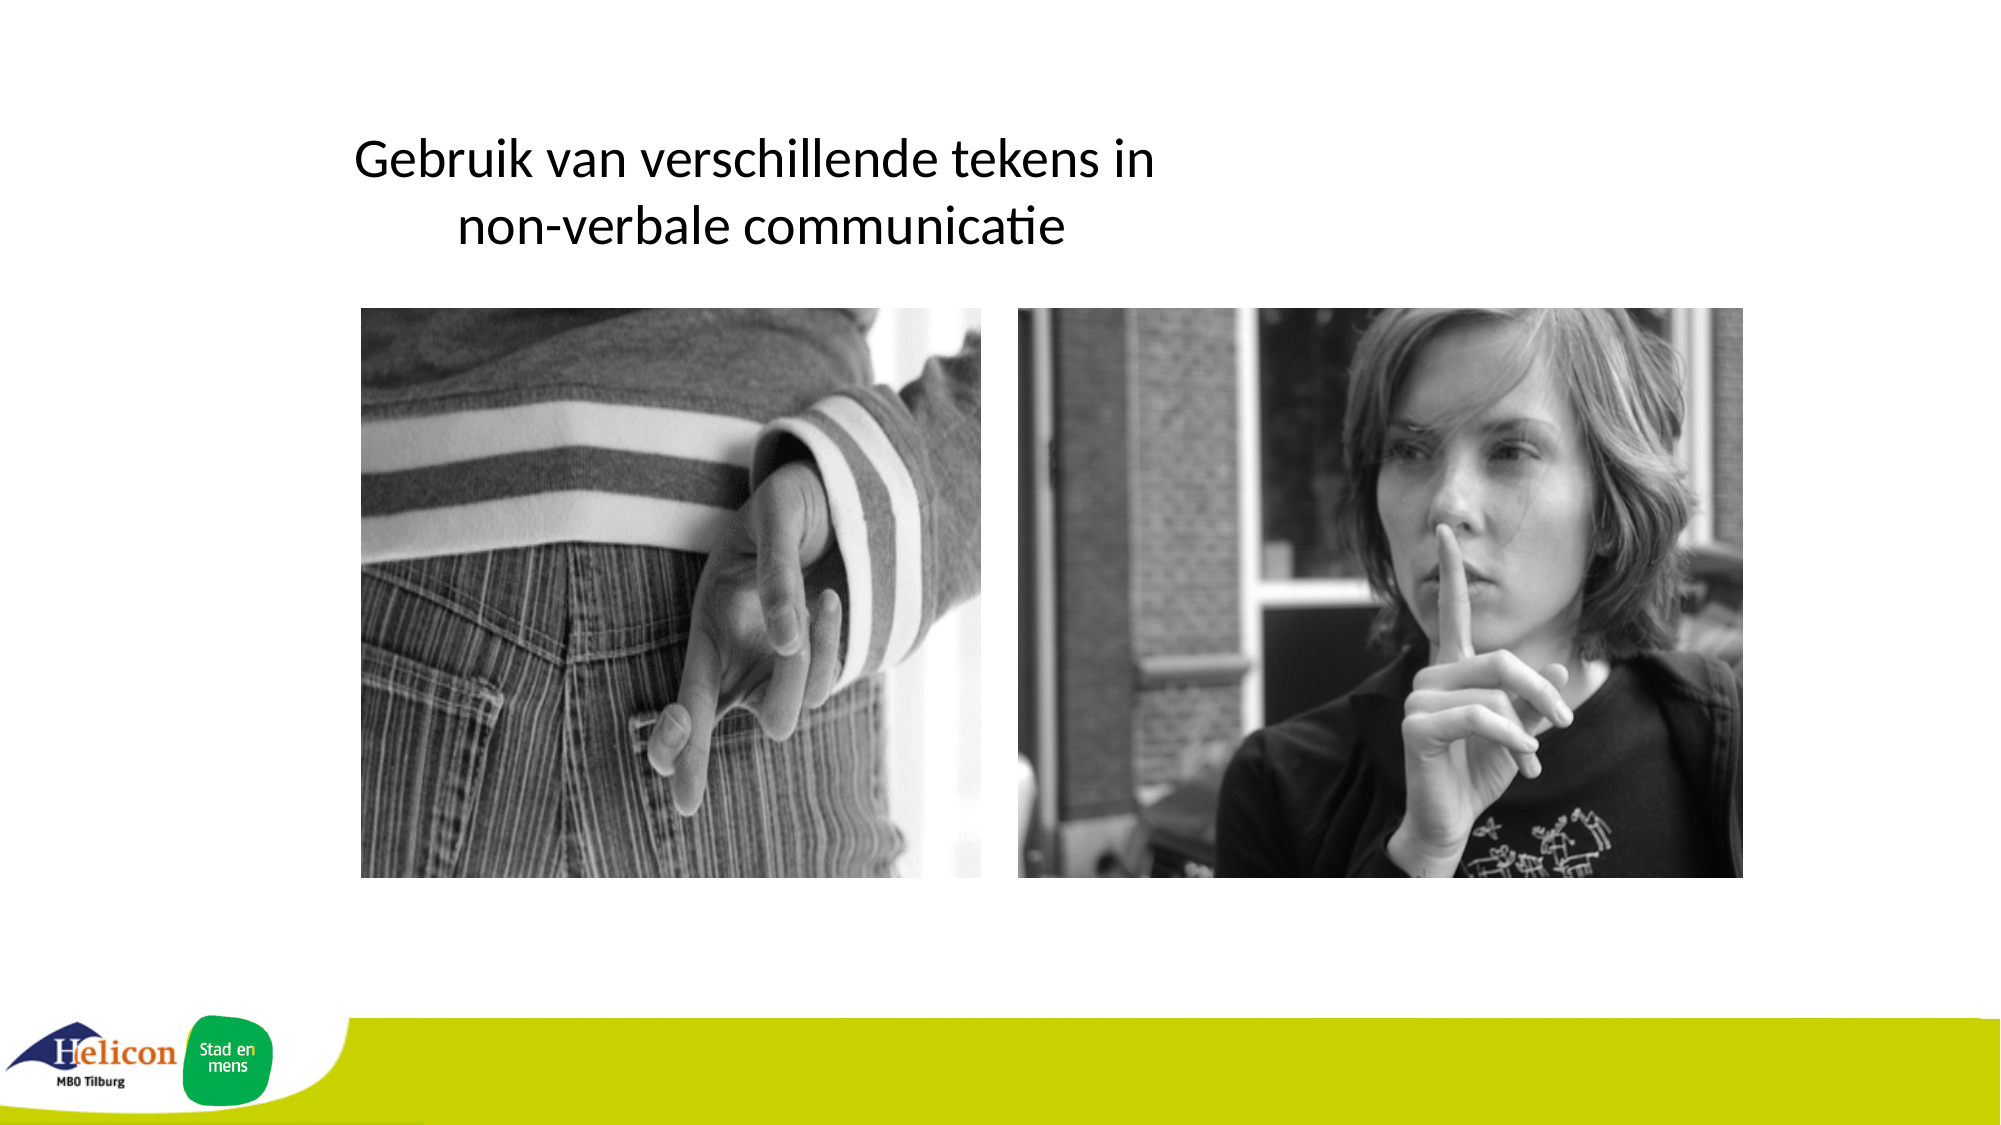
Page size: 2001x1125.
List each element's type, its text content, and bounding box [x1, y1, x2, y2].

picture [361, 308, 981, 878]
picture [0, 1013, 424, 1125]
text_box Gebruik van verschillende tekens in non-verbale communicatie [64, 113, 1459, 264]
picture [1018, 308, 1743, 878]
